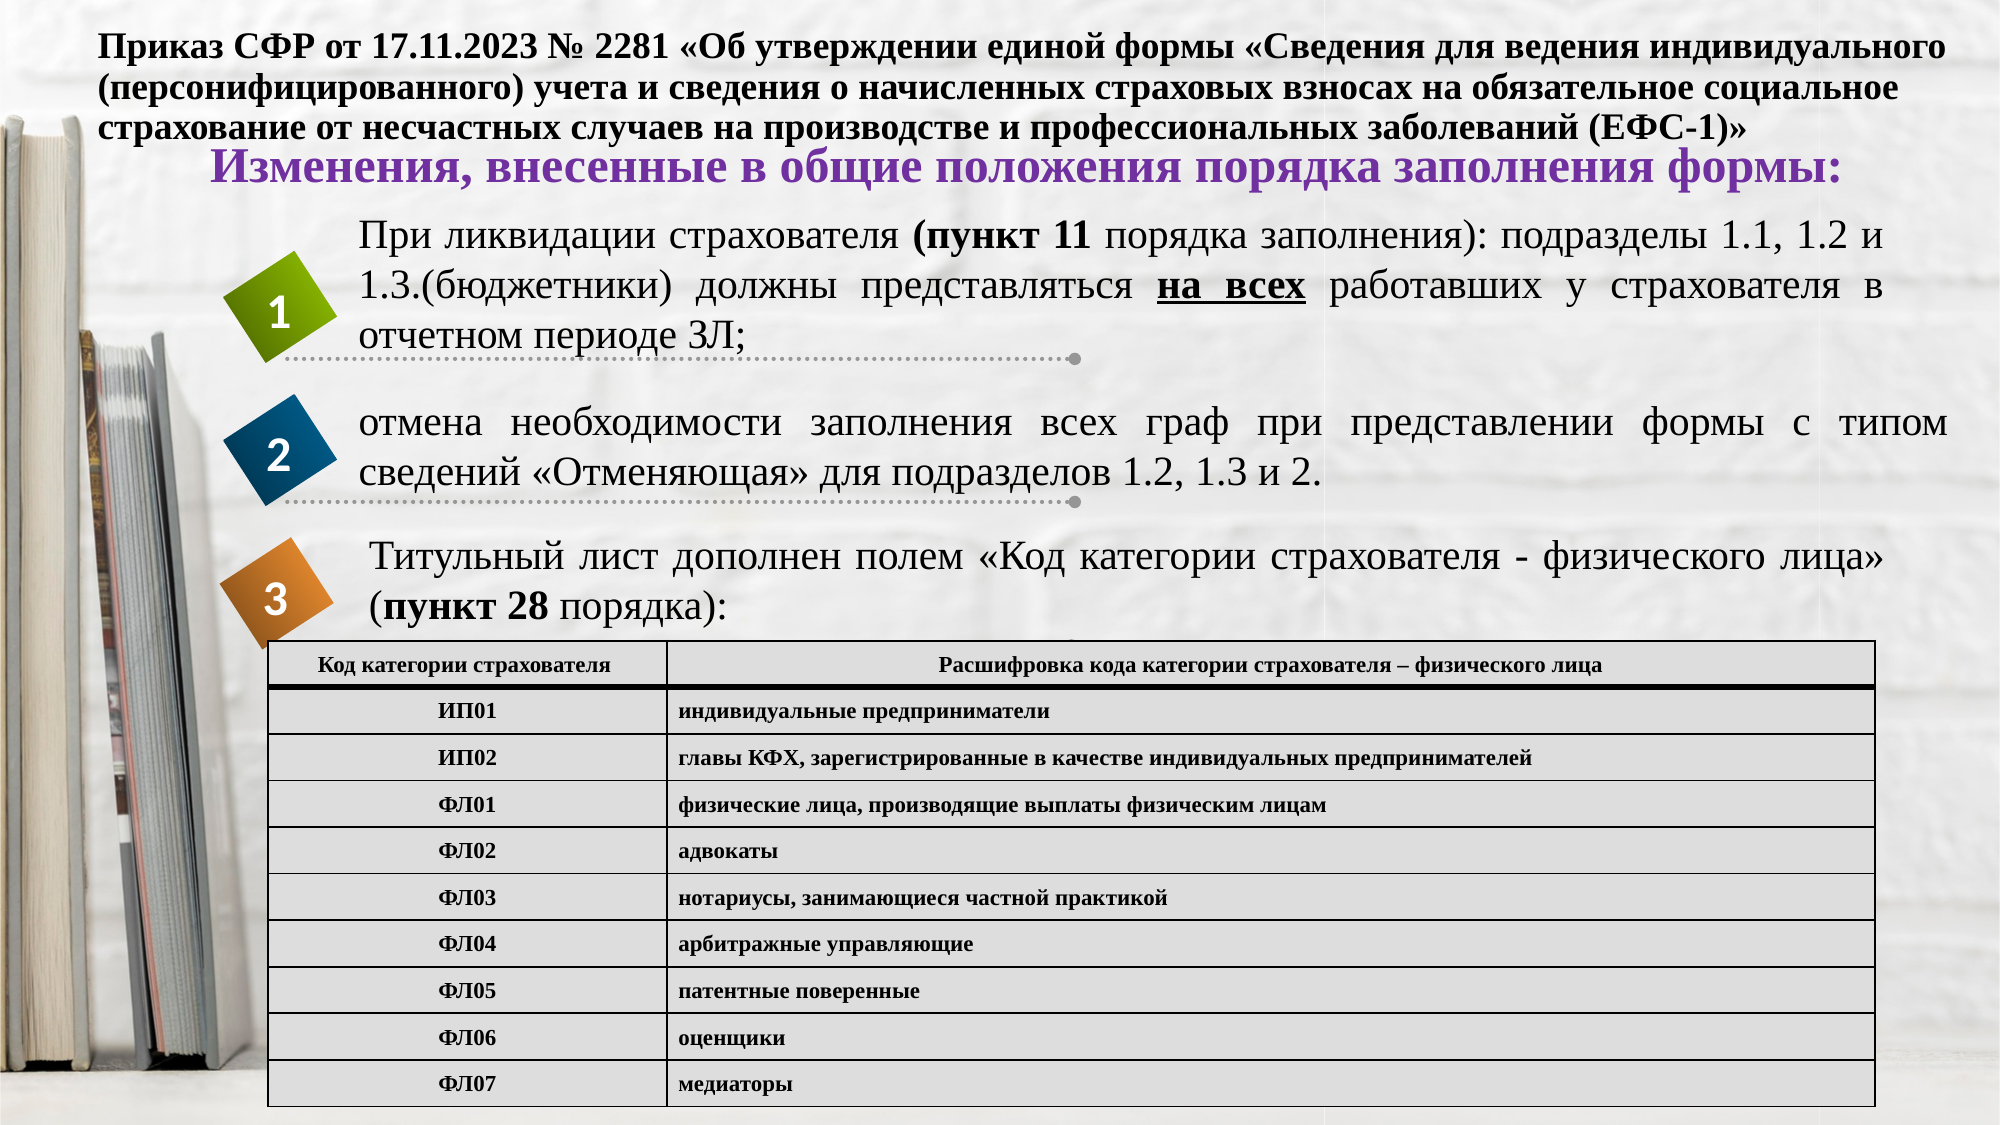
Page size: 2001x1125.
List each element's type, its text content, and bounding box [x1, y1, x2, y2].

text_box Изменения, внесенные в общие положения порядка заполнения формы: [195, 124, 1934, 200]
table_cell ИП01 [269, 690, 666, 733]
table_cell адвокаты [668, 828, 1874, 873]
table_cell оценщики [668, 1014, 1874, 1059]
table_cell ФЛ07 [269, 1061, 666, 1106]
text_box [219, 537, 1072, 650]
text_box Приказ СФР от 17.11.2023 № 2281 «Об утверждении единой формы «Сведения для ведения индивидуального (персонифицированного) учета и сведения о начисленных страховых взносах на обязательное социальное страхование от несчастных случаев на производстве и профессиональных заболеваний (ЕФС-1)» [82, 19, 1973, 156]
table_cell патентные поверенные [668, 968, 1874, 1012]
table_cell ФЛ04 [269, 921, 666, 966]
table_cell физические лица, производящие выплаты физическим лицам [668, 781, 1874, 826]
text_box При ликвидации страхователя (пункт 11 порядка заполнения): подразделы 1.1, 1.2 и 1.3.(бюджетники) должны представляться на всех работавших у страхователя в отчетном периоде ЗЛ; [343, 200, 1899, 365]
table_cell медиаторы [668, 1061, 1874, 1106]
table_cell ФЛ01 [269, 781, 666, 826]
table_cell ФЛ05 [269, 968, 666, 1012]
text_box отмена необходимости заполнения всех граф при представлении формы с типом сведений «Отменяющая» для подразделов 1.2, 1.3 и 2. [343, 386, 1964, 501]
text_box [222, 393, 1076, 507]
table_header Расшифровка кода категории страхователя – физического лица [668, 642, 1874, 684]
table_header Код категории страхователя [269, 658, 666, 684]
picture [0, 0, 2000, 1125]
table_cell арбитражные управляющие [668, 921, 1874, 966]
table_cell ФЛ02 [269, 828, 666, 873]
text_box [222, 250, 1076, 364]
table_cell нотариусы, занимающиеся частной практикой [668, 874, 1874, 919]
table_cell ФЛ06 [269, 1014, 666, 1059]
text_box Титульный лист дополнен полем «Код категории страхователя - физического лица» (пункт 28 порядка): [354, 520, 1901, 636]
table_cell ИП02 [269, 735, 666, 780]
table_cell главы КФХ, зарегистрированные в качестве индивидуальных предпринимателей [668, 735, 1874, 780]
table_cell индивидуальные предприниматели [668, 690, 1874, 733]
table_cell ФЛ03 [269, 874, 666, 919]
